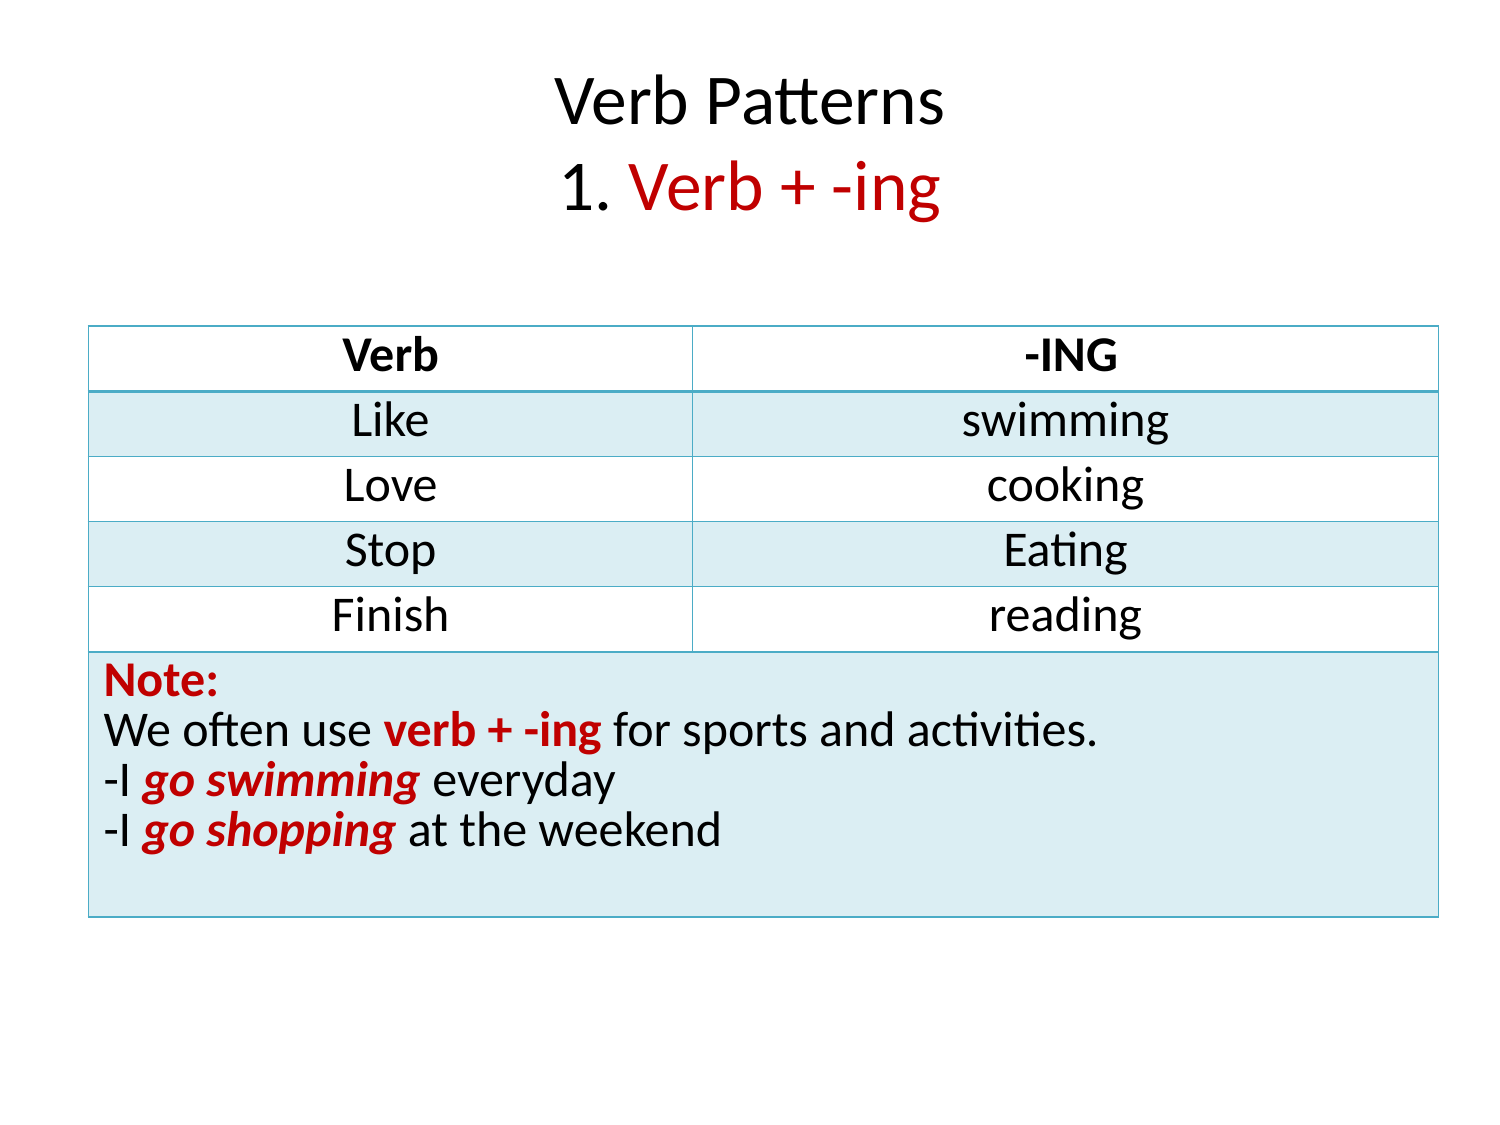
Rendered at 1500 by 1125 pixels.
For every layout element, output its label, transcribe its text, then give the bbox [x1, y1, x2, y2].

table_cell swimming [693, 393, 1438, 456]
table_header Verb [89, 327, 692, 390]
table_header -ING [693, 327, 1438, 390]
table_cell cooking [693, 457, 1438, 521]
table_cell reading [693, 587, 1438, 651]
table_cell Eating [693, 522, 1438, 586]
table_cell Like [89, 393, 692, 456]
table_cell Love [89, 457, 692, 521]
table_cell Note: We often use verb + -ing for sports and activities. -I go swimming everyday -I go shopping at the weekend [89, 653, 1438, 916]
title Verb Patterns 1. Verb + -ing [75, 45, 1425, 233]
table_cell Stop [89, 522, 692, 586]
table_cell Finish [89, 587, 692, 651]
